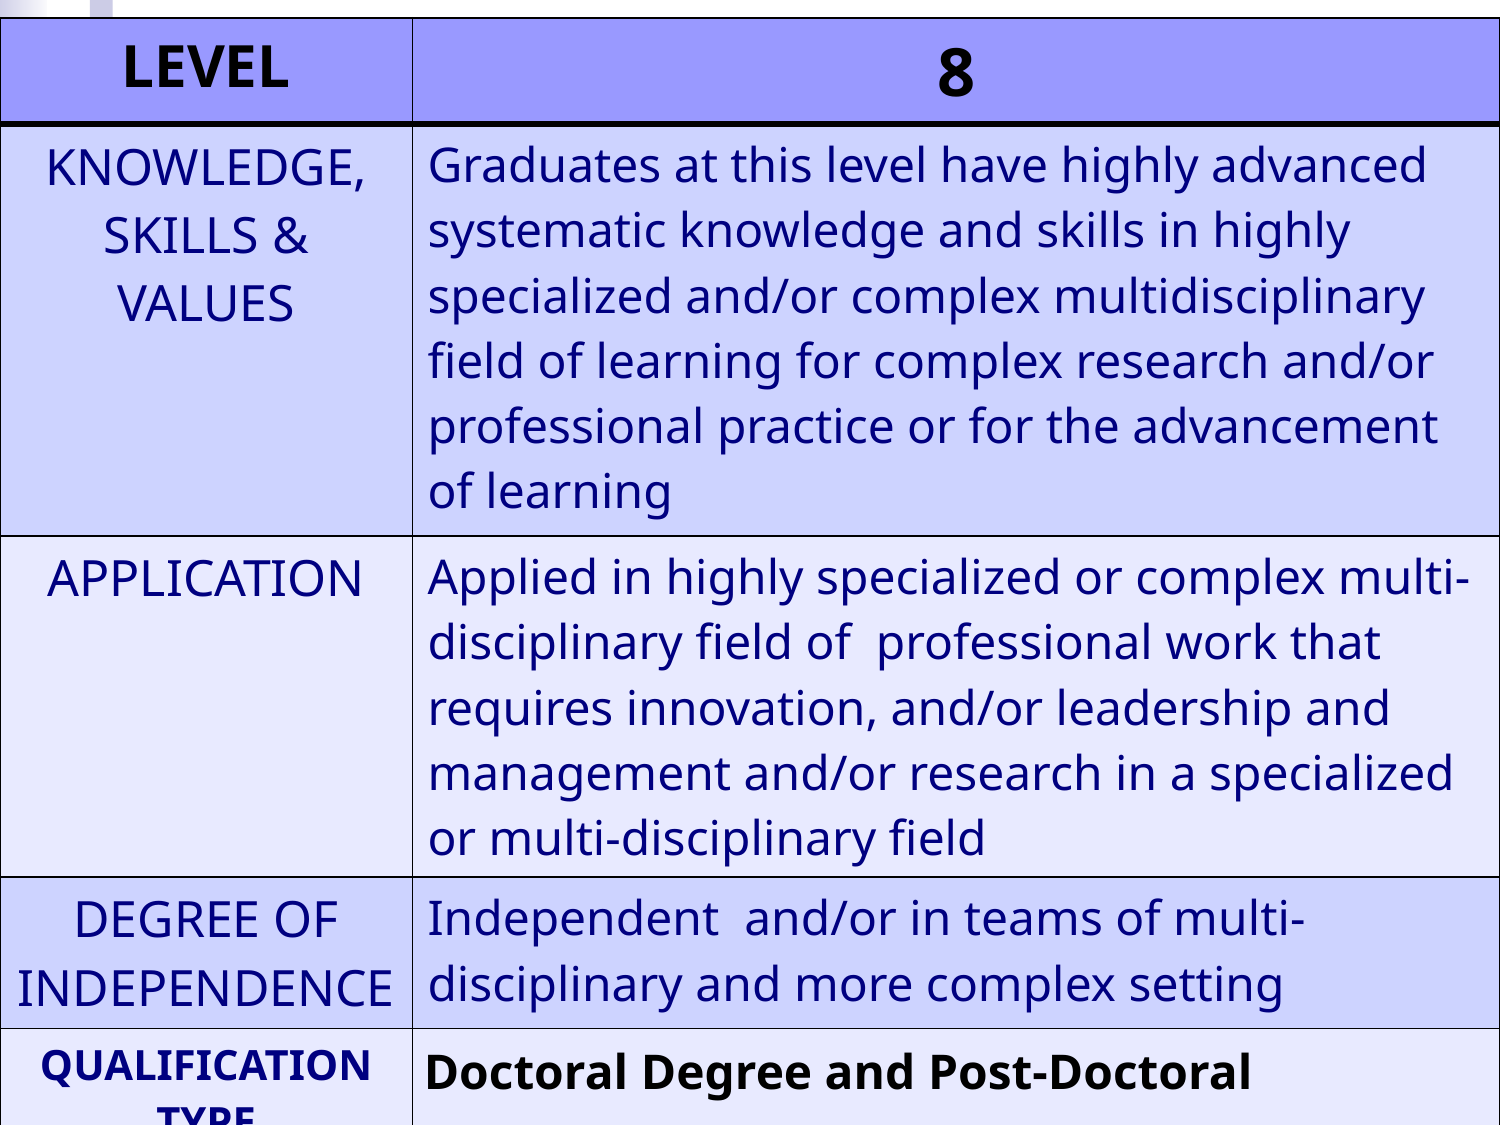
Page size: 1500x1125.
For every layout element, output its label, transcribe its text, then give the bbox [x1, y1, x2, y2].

table_cell Applied in highly specialized or complex multi-disciplinary field of professional work that requires innovation, and/or leadership and management and/or research in a specialized or multi-disciplinary field [413, 537, 1499, 876]
table_cell QUALIFICATION TYPE [1, 1029, 412, 1125]
table_header LEVEL [1, 19, 412, 121]
table_cell DEGREE OF INDEPENDENCE [1, 878, 412, 1028]
table_cell Independent and/or in teams of multi-disciplinary and more complex setting [413, 878, 1499, 1028]
table_cell Graduates at this level have highly advanced systematic knowledge and skills in highly specialized and/or complex multidisciplinary field of learning for complex research and/or professional practice or for the advancement of learning [413, 127, 1499, 535]
table_cell Doctoral Degree and Post-Doctoral Programs [413, 1029, 1499, 1125]
table_header 8 [413, 19, 1499, 121]
table_cell APPLICATION [1, 537, 412, 876]
table_cell KNOWLEDGE, SKILLS & VALUES [1, 127, 412, 535]
